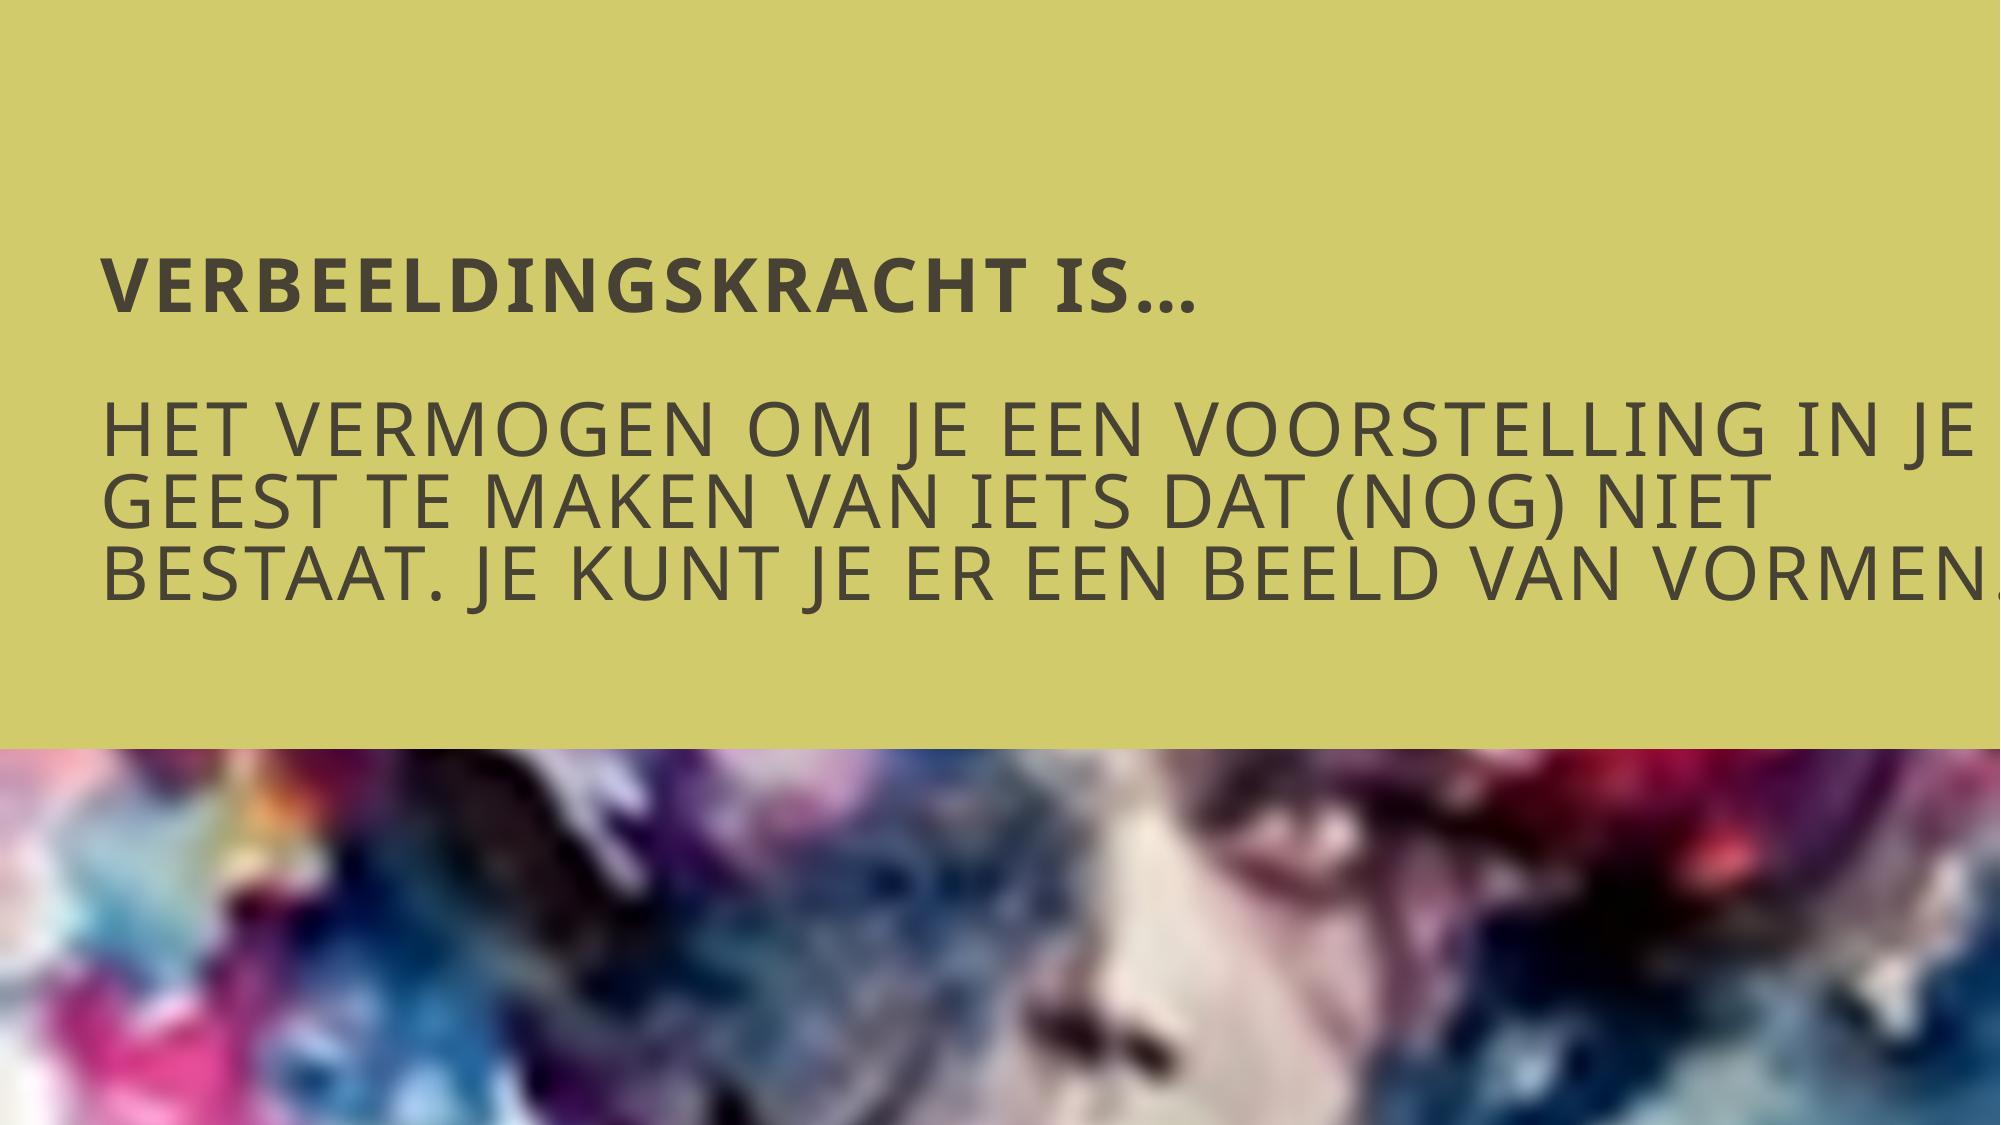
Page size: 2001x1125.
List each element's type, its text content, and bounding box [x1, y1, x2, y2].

title verbeeldingskracht is… het vermogen om je een voorstelling in je geest te maken van iets dat (nog) niet bestaat. Je kunt je er een beeld van vormen. [85, 287, 2000, 528]
picture [0, 749, 2000, 1125]
